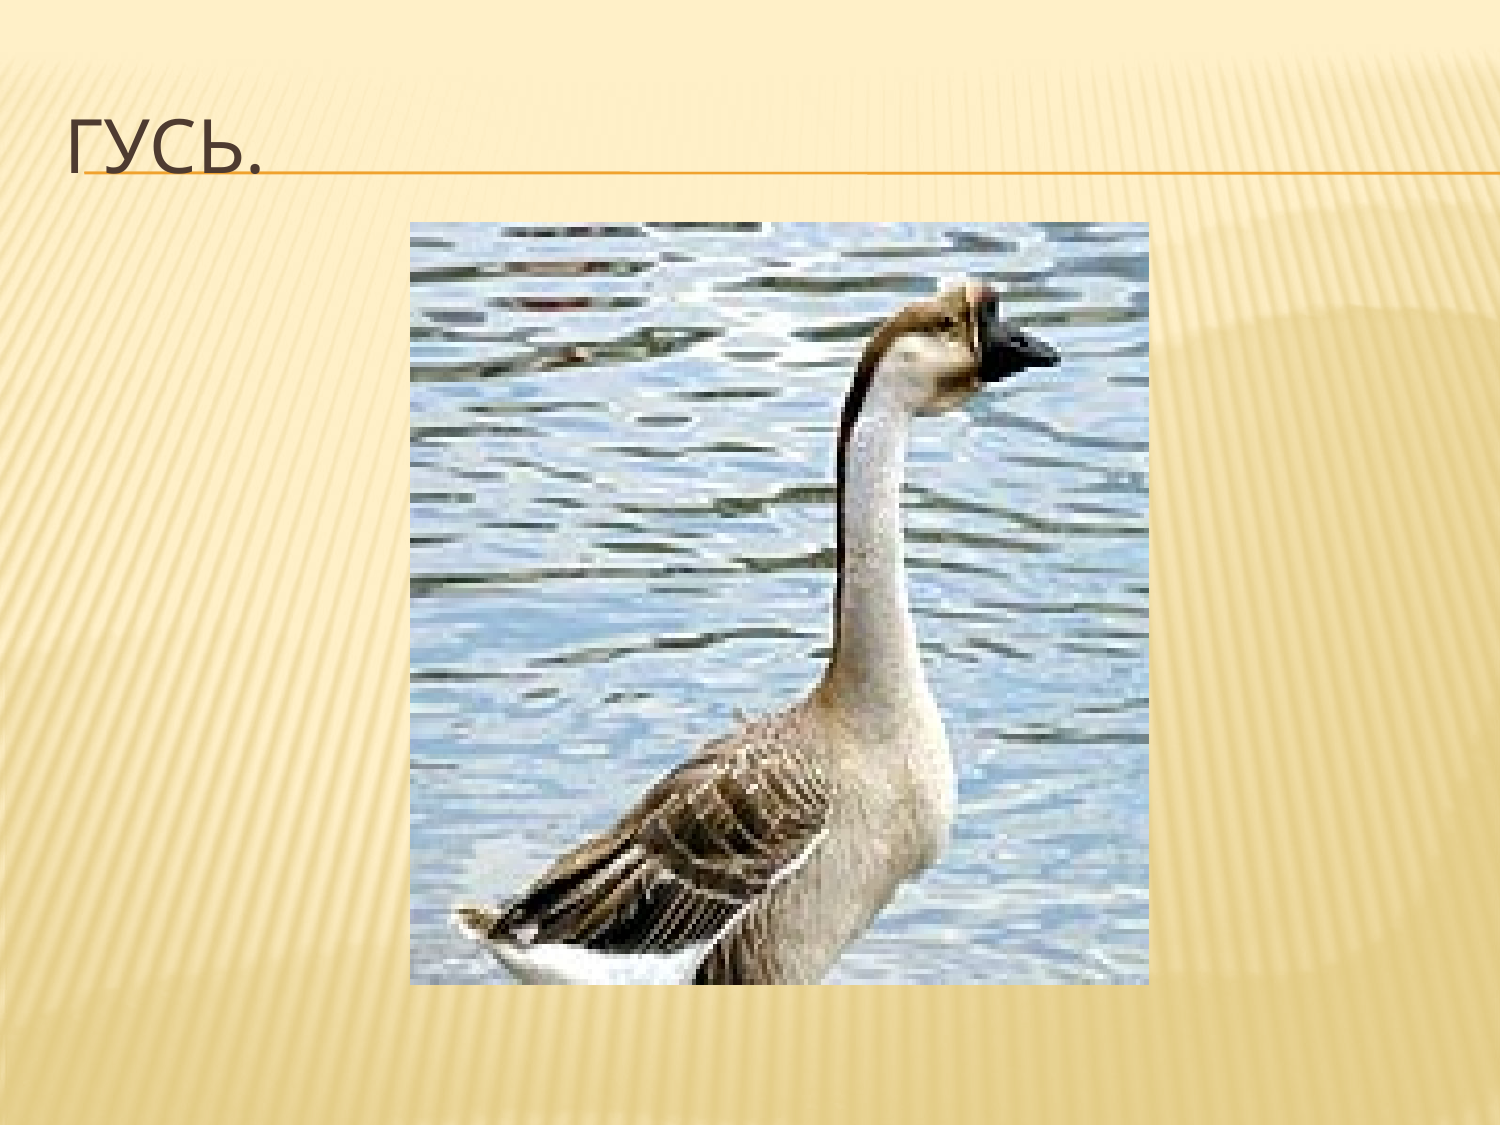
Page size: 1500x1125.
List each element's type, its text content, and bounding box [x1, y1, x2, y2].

picture [409, 222, 1149, 985]
title Гусь. [50, 75, 1475, 213]
